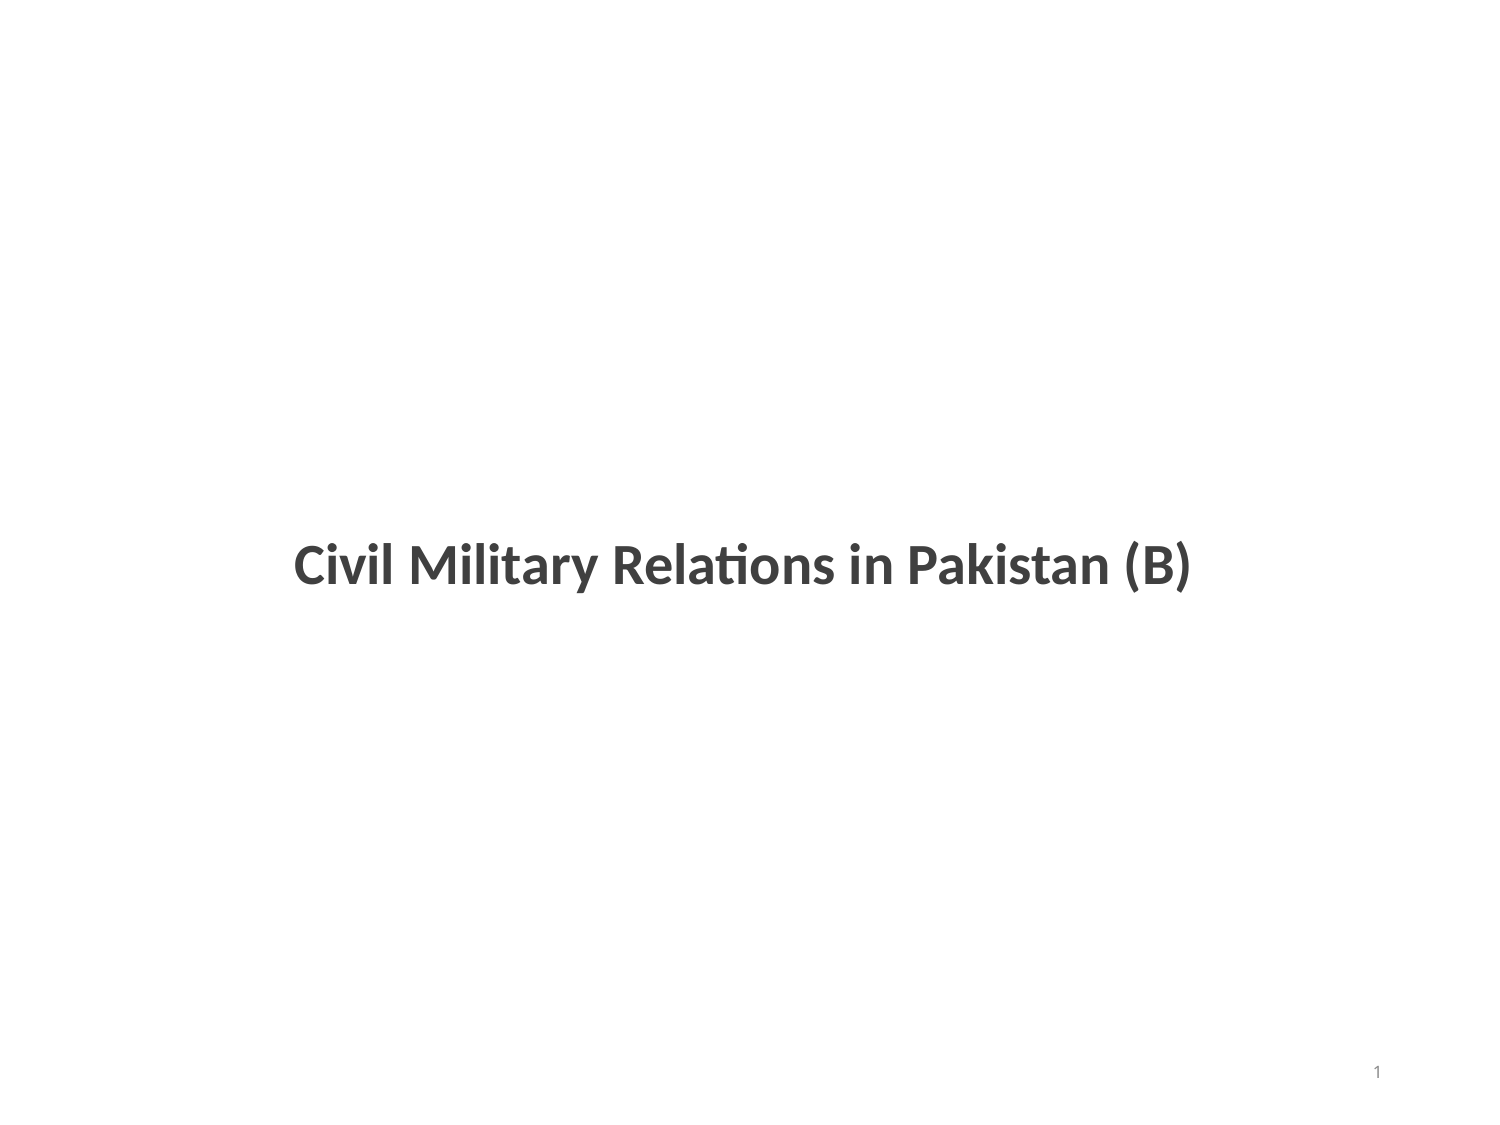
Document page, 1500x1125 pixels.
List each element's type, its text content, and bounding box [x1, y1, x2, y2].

subtitle Civil Military Relations in Pakistan (B) [137, 526, 1350, 778]
slide_number 1 [1060, 1042, 1398, 1103]
